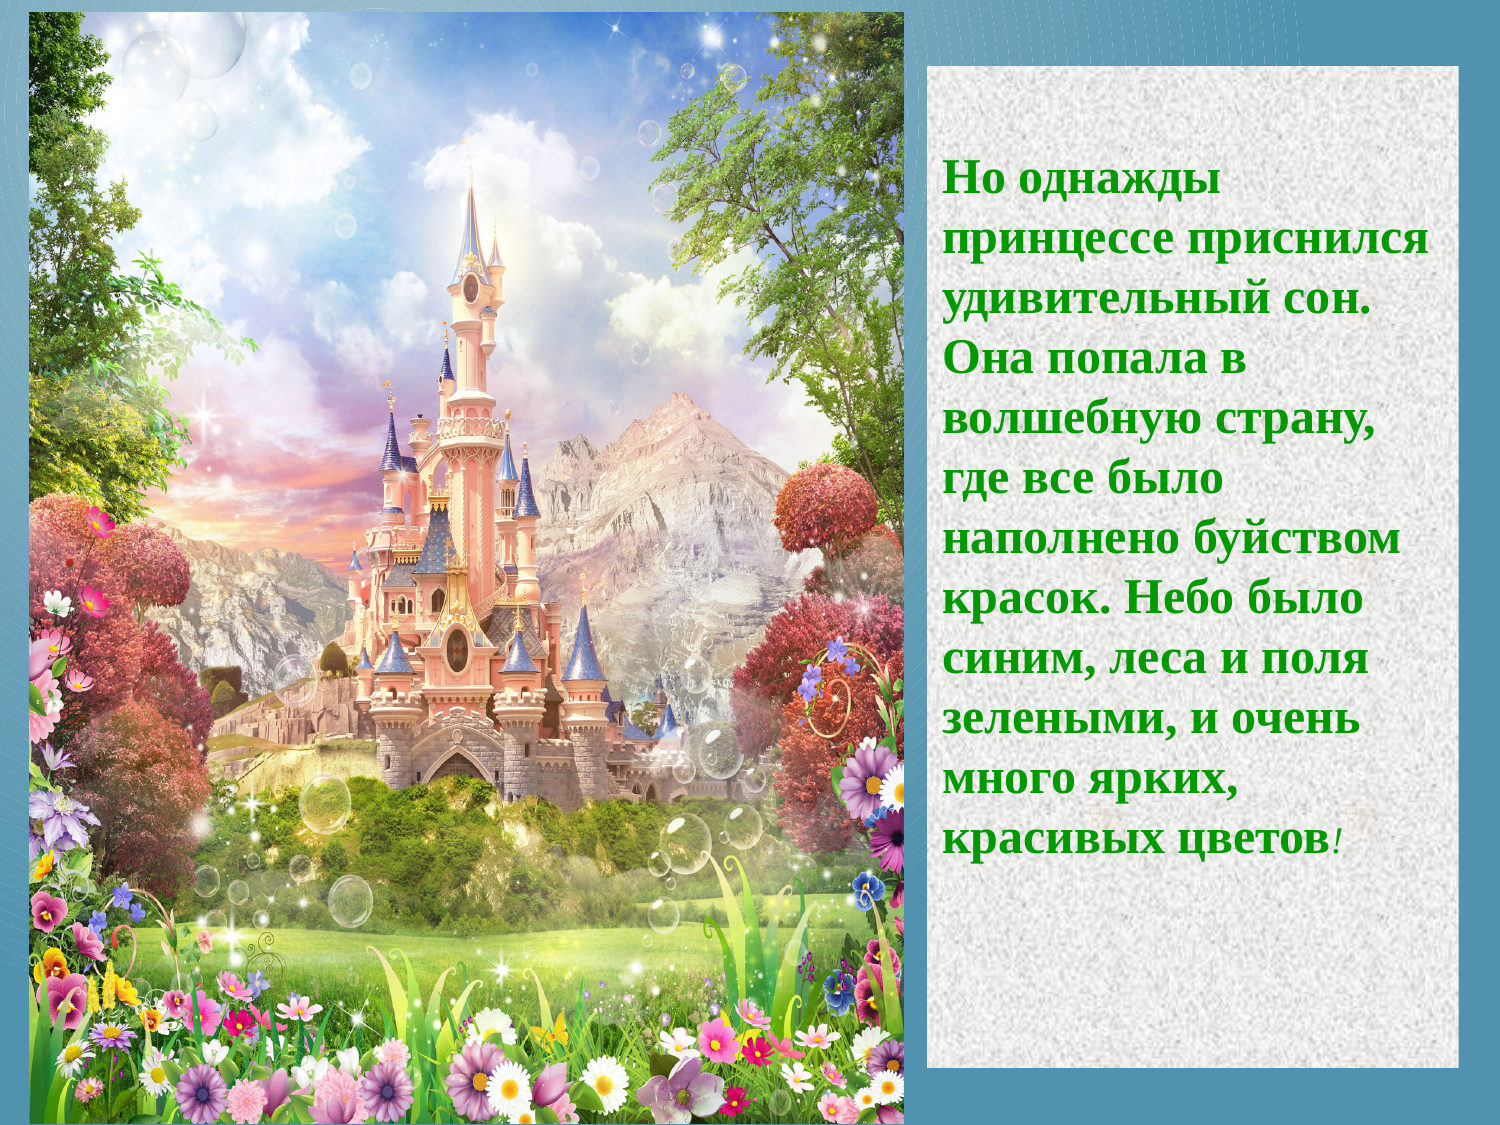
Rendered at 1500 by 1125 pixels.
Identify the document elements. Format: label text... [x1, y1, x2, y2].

list Но однажды принцессе приснился удивительный сон. Она попала в волшебную страну, где все было наполнено буйством красок. Небо было синим, леса и поля зелеными, и очень много ярких, красивых цветов! [927, 66, 1459, 1068]
picture [29, 12, 904, 1125]
